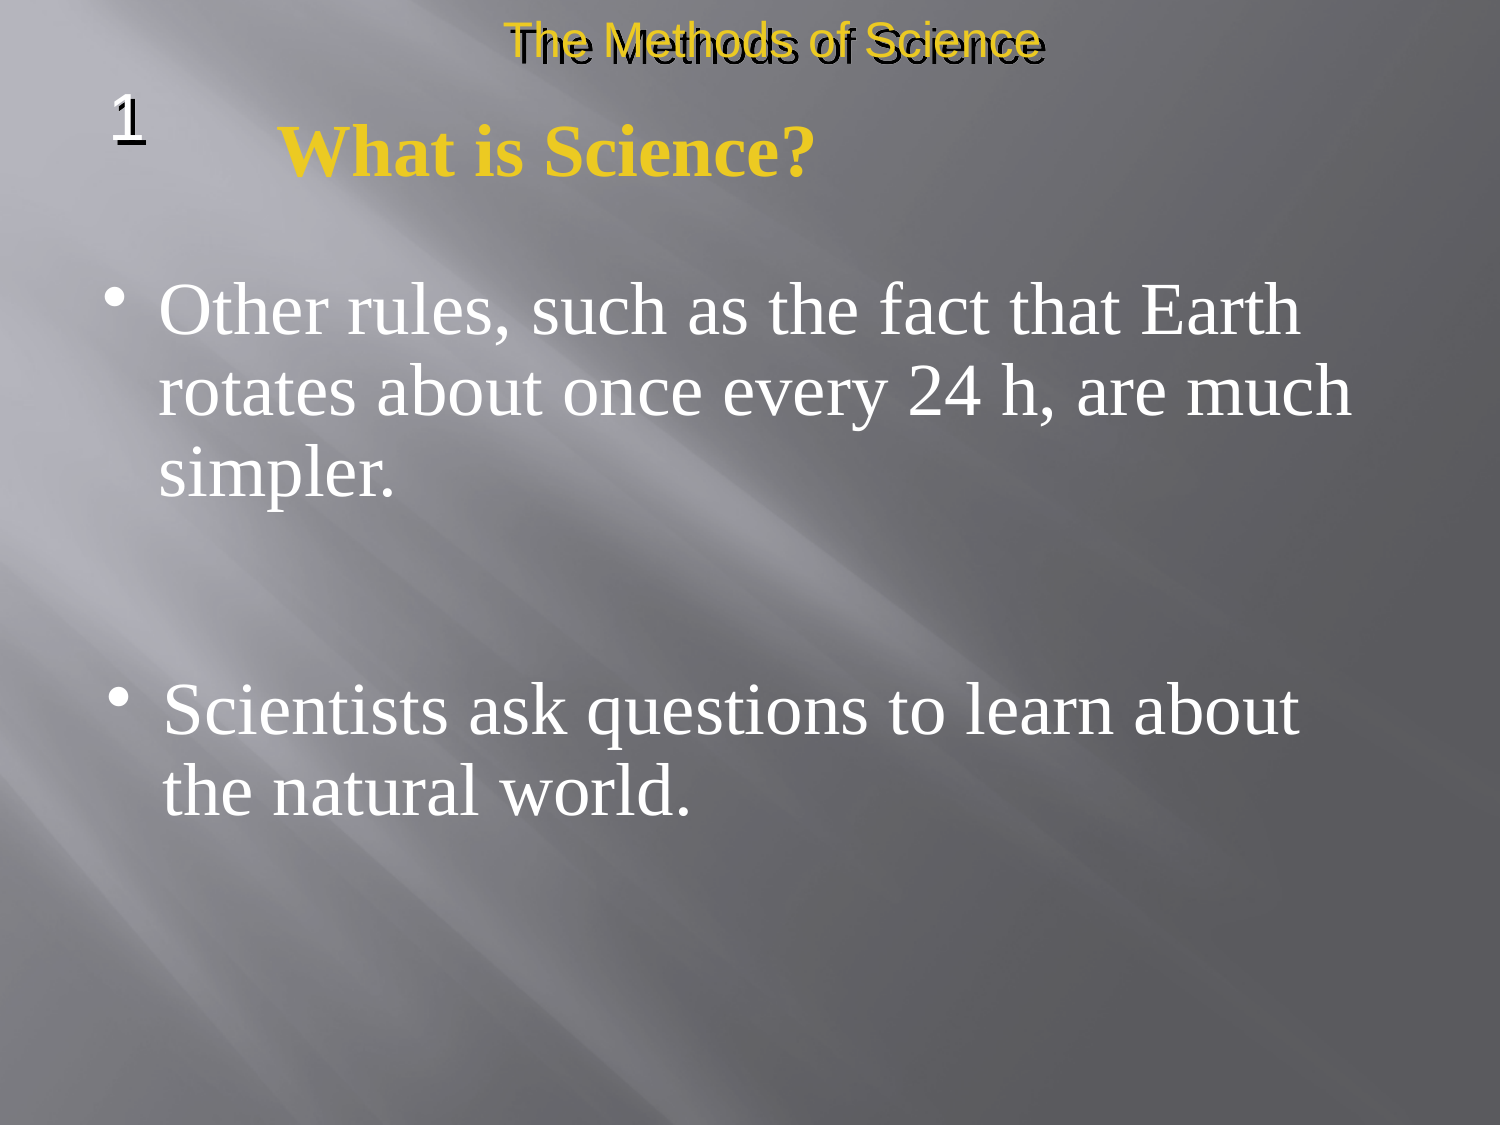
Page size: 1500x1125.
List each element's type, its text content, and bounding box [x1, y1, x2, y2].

text_box The Methods of Science [487, 0, 1057, 75]
text_box Other rules, such as the fact that Earth rotates about once every 24 h, are much simpler. [87, 262, 1400, 521]
text_box Scientists ask questions to learn about the natural world. [91, 662, 1404, 840]
text_box What is Science? [261, 103, 852, 200]
text_box 1 [93, 66, 161, 162]
